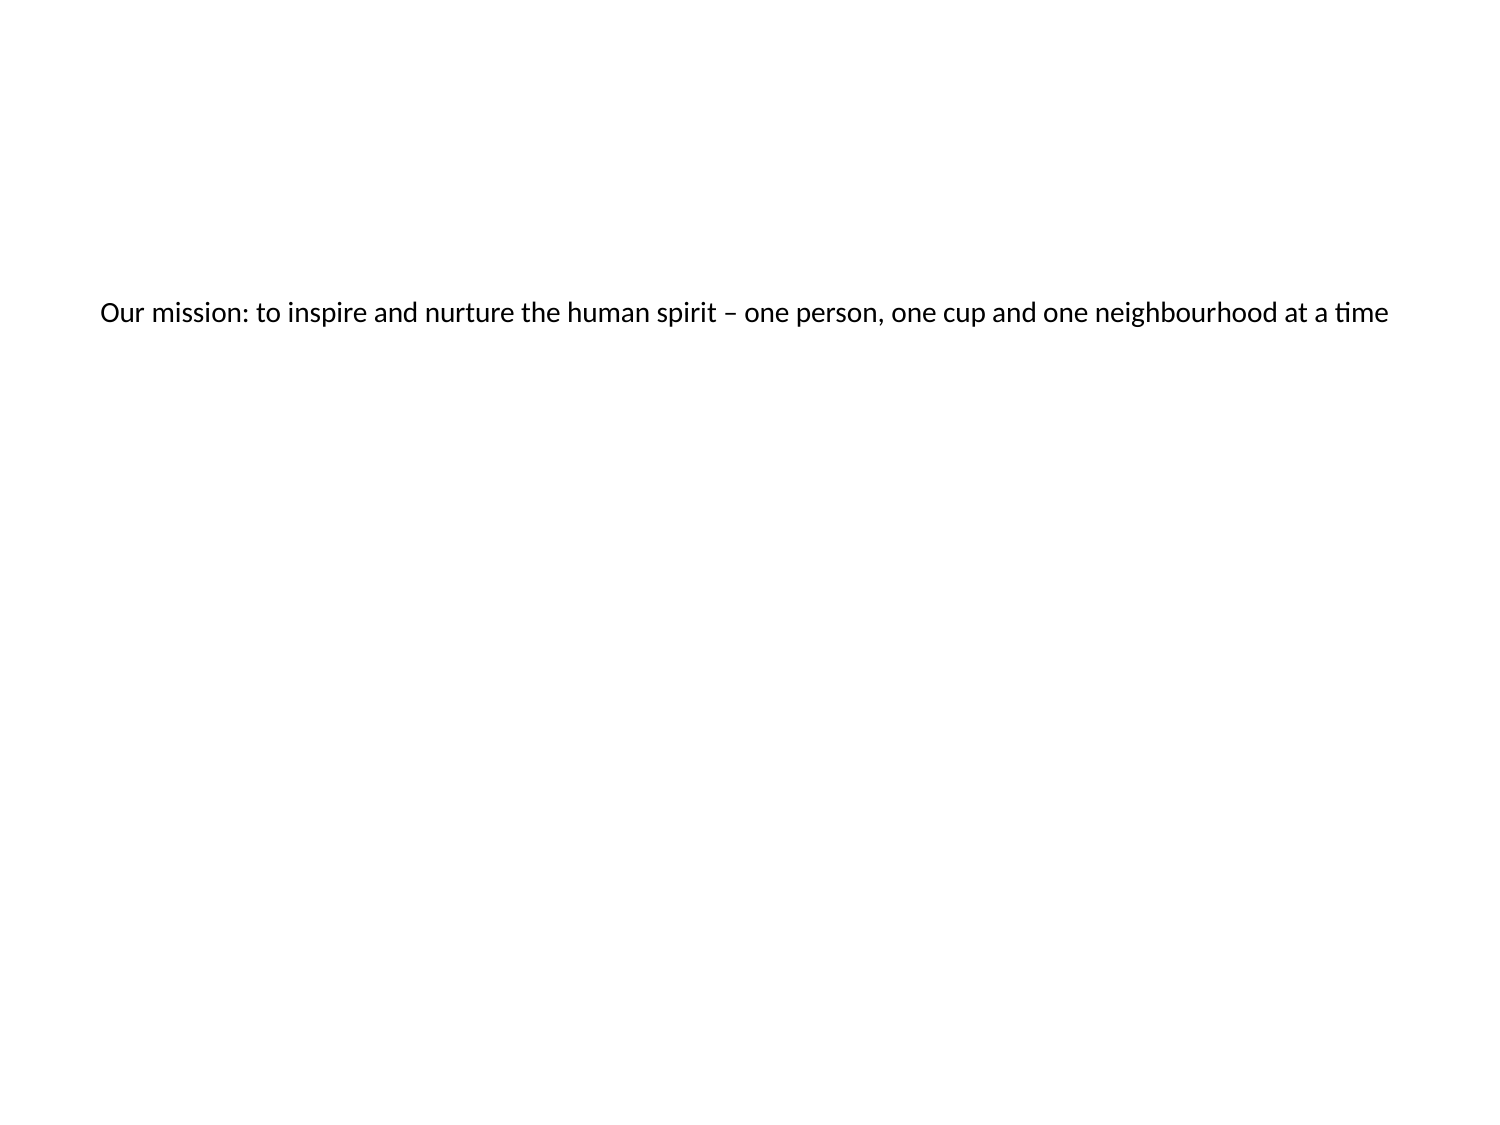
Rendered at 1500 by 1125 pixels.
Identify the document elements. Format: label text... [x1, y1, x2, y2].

title Our mission: to inspire and nurture the human spirit – one person, one cup and one neighbourhood at a time [70, 199, 1421, 387]
